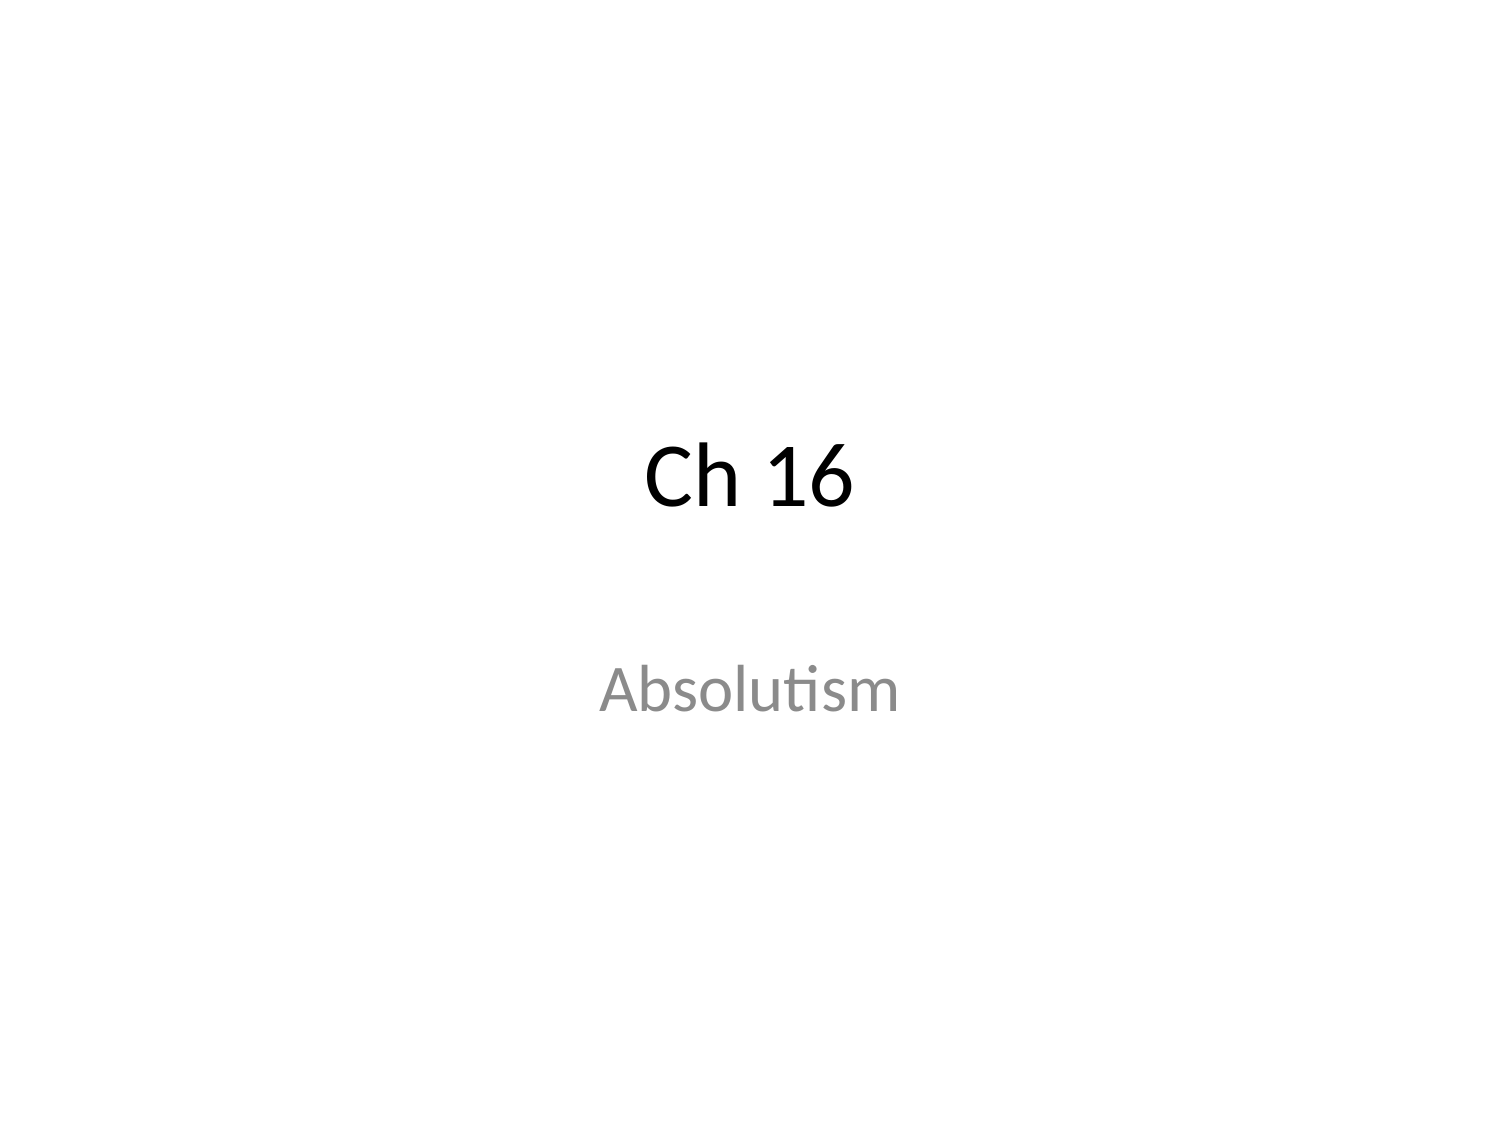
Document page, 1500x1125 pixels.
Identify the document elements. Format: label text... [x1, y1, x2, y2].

subtitle Absolutism [225, 637, 1275, 925]
title Ch 16 [112, 349, 1388, 591]
